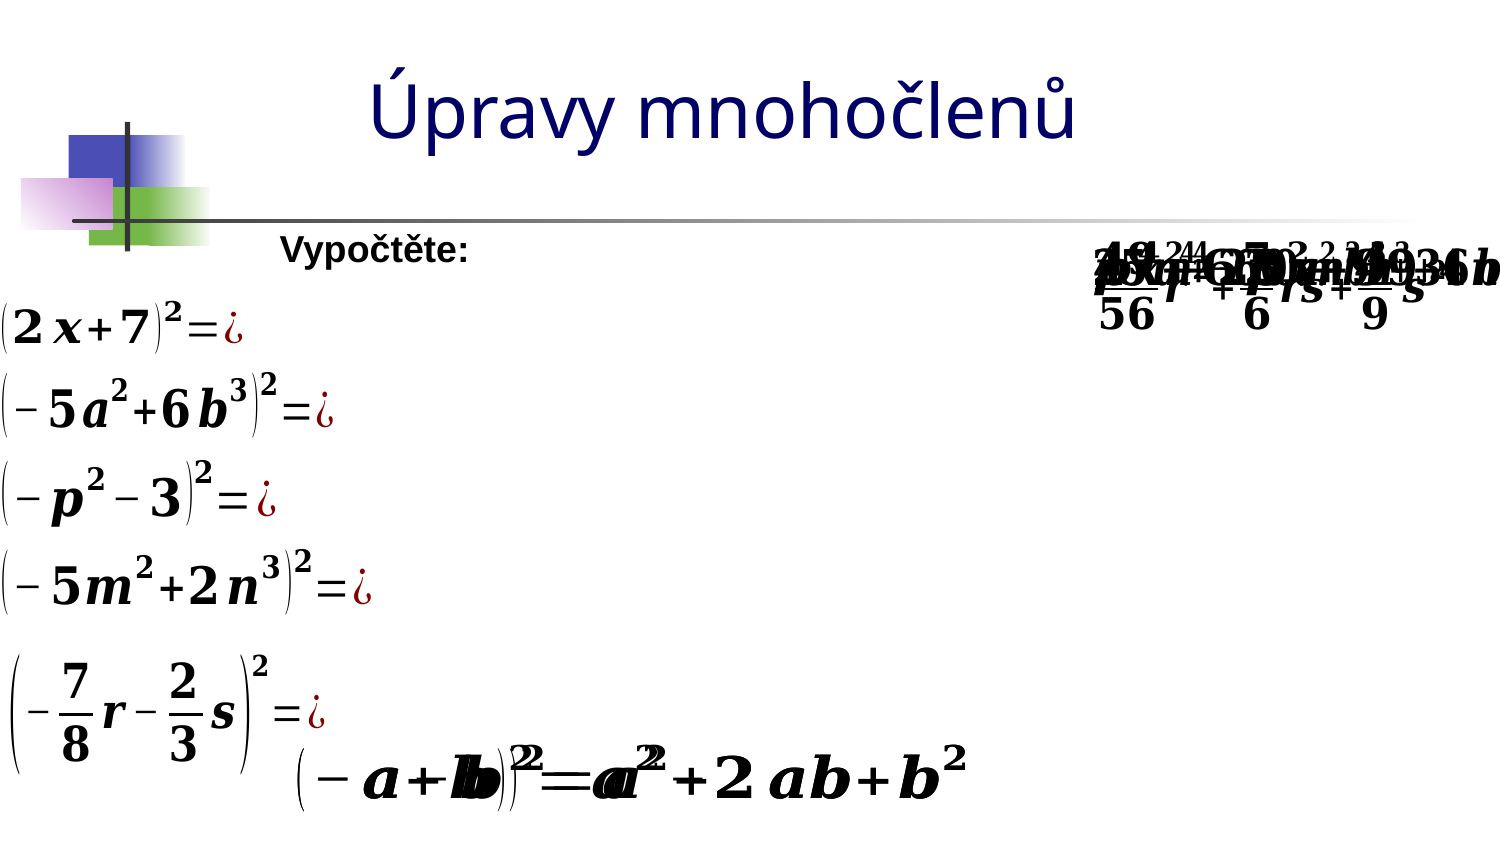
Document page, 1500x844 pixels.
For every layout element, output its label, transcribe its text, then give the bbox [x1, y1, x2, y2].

title Úpravy mnohočlenů [129, 43, 1318, 175]
text_box Vypočtěte: [212, 217, 537, 278]
